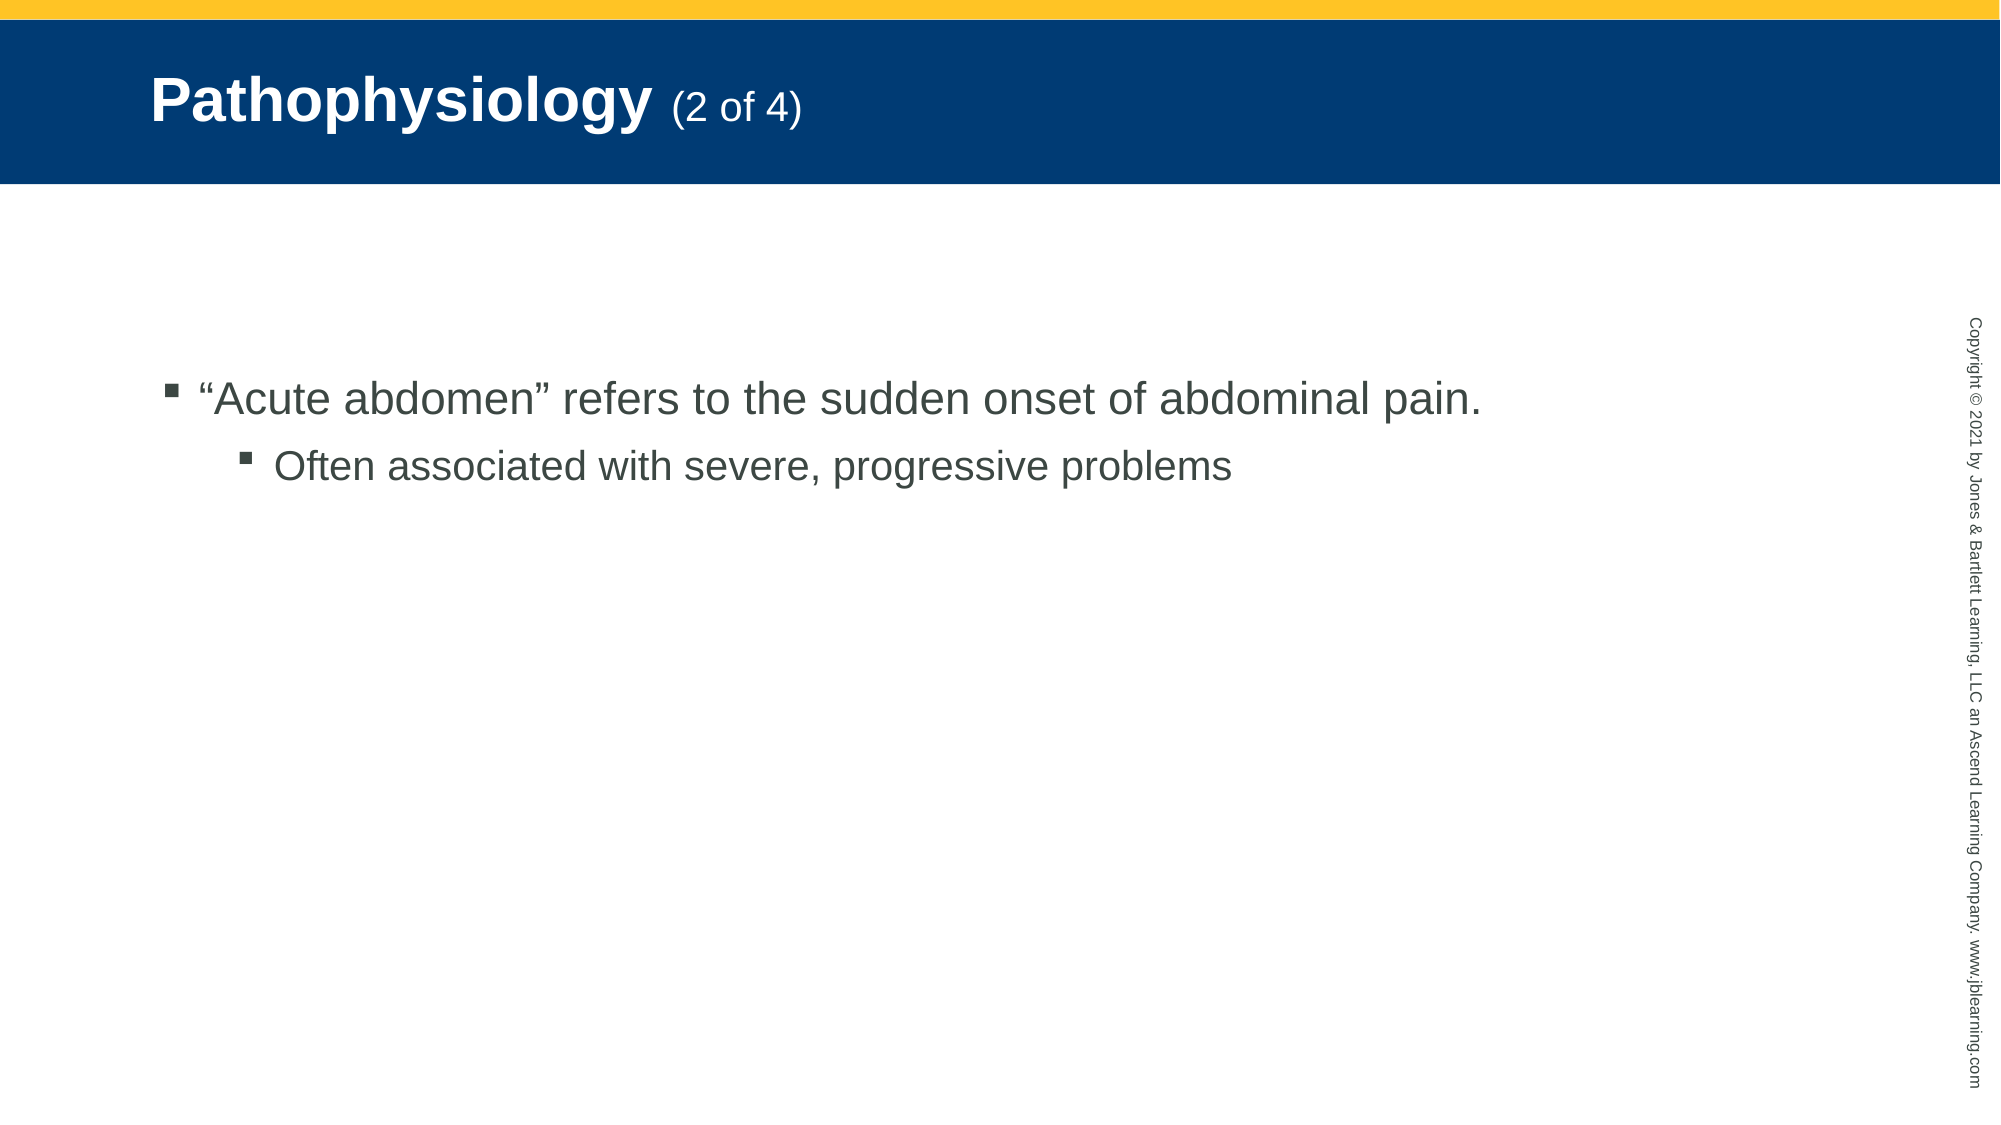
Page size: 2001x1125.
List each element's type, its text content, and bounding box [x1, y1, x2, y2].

list “Acute abdomen” refers to the sudden onset of abdominal pain. Often associated with severe, progressive problems [146, 361, 1859, 1016]
title Pathophysiology (2 of 4) [0, 19, 2000, 185]
